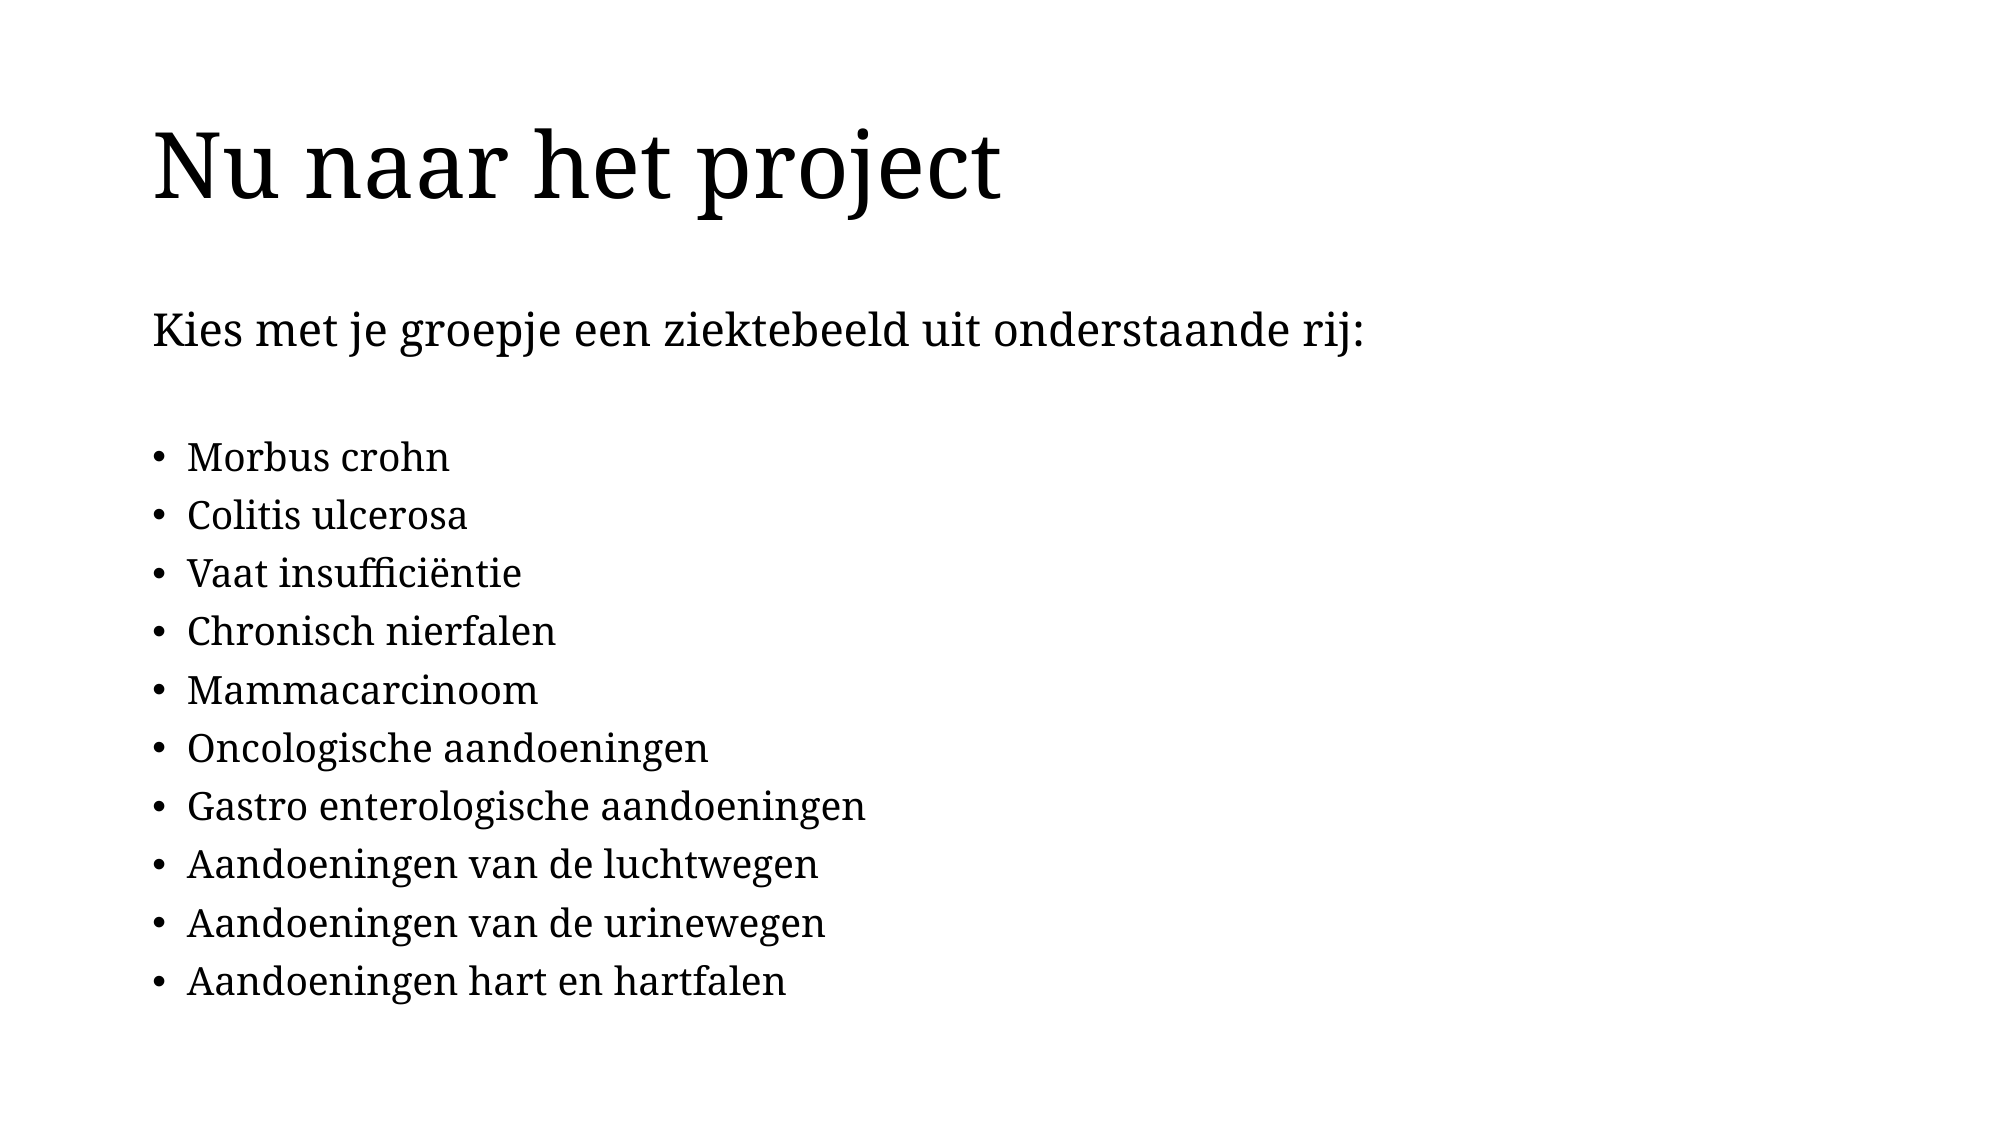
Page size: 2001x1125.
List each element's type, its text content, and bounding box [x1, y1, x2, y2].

title Nu naar het project [137, 59, 1863, 278]
list Kies met je groepje een ziektebeeld uit onderstaande rij: Morbus crohn Colitis ulcerosa Vaat insufficiëntie Chronisch nierfalen Mammacarcinoom Oncologische aandoeningen Gastro enterologische aandoeningen Aandoeningen van de luchtwegen Aandoeningen van de urinewegen Aandoeningen hart en hartfalen [137, 299, 1863, 1014]
